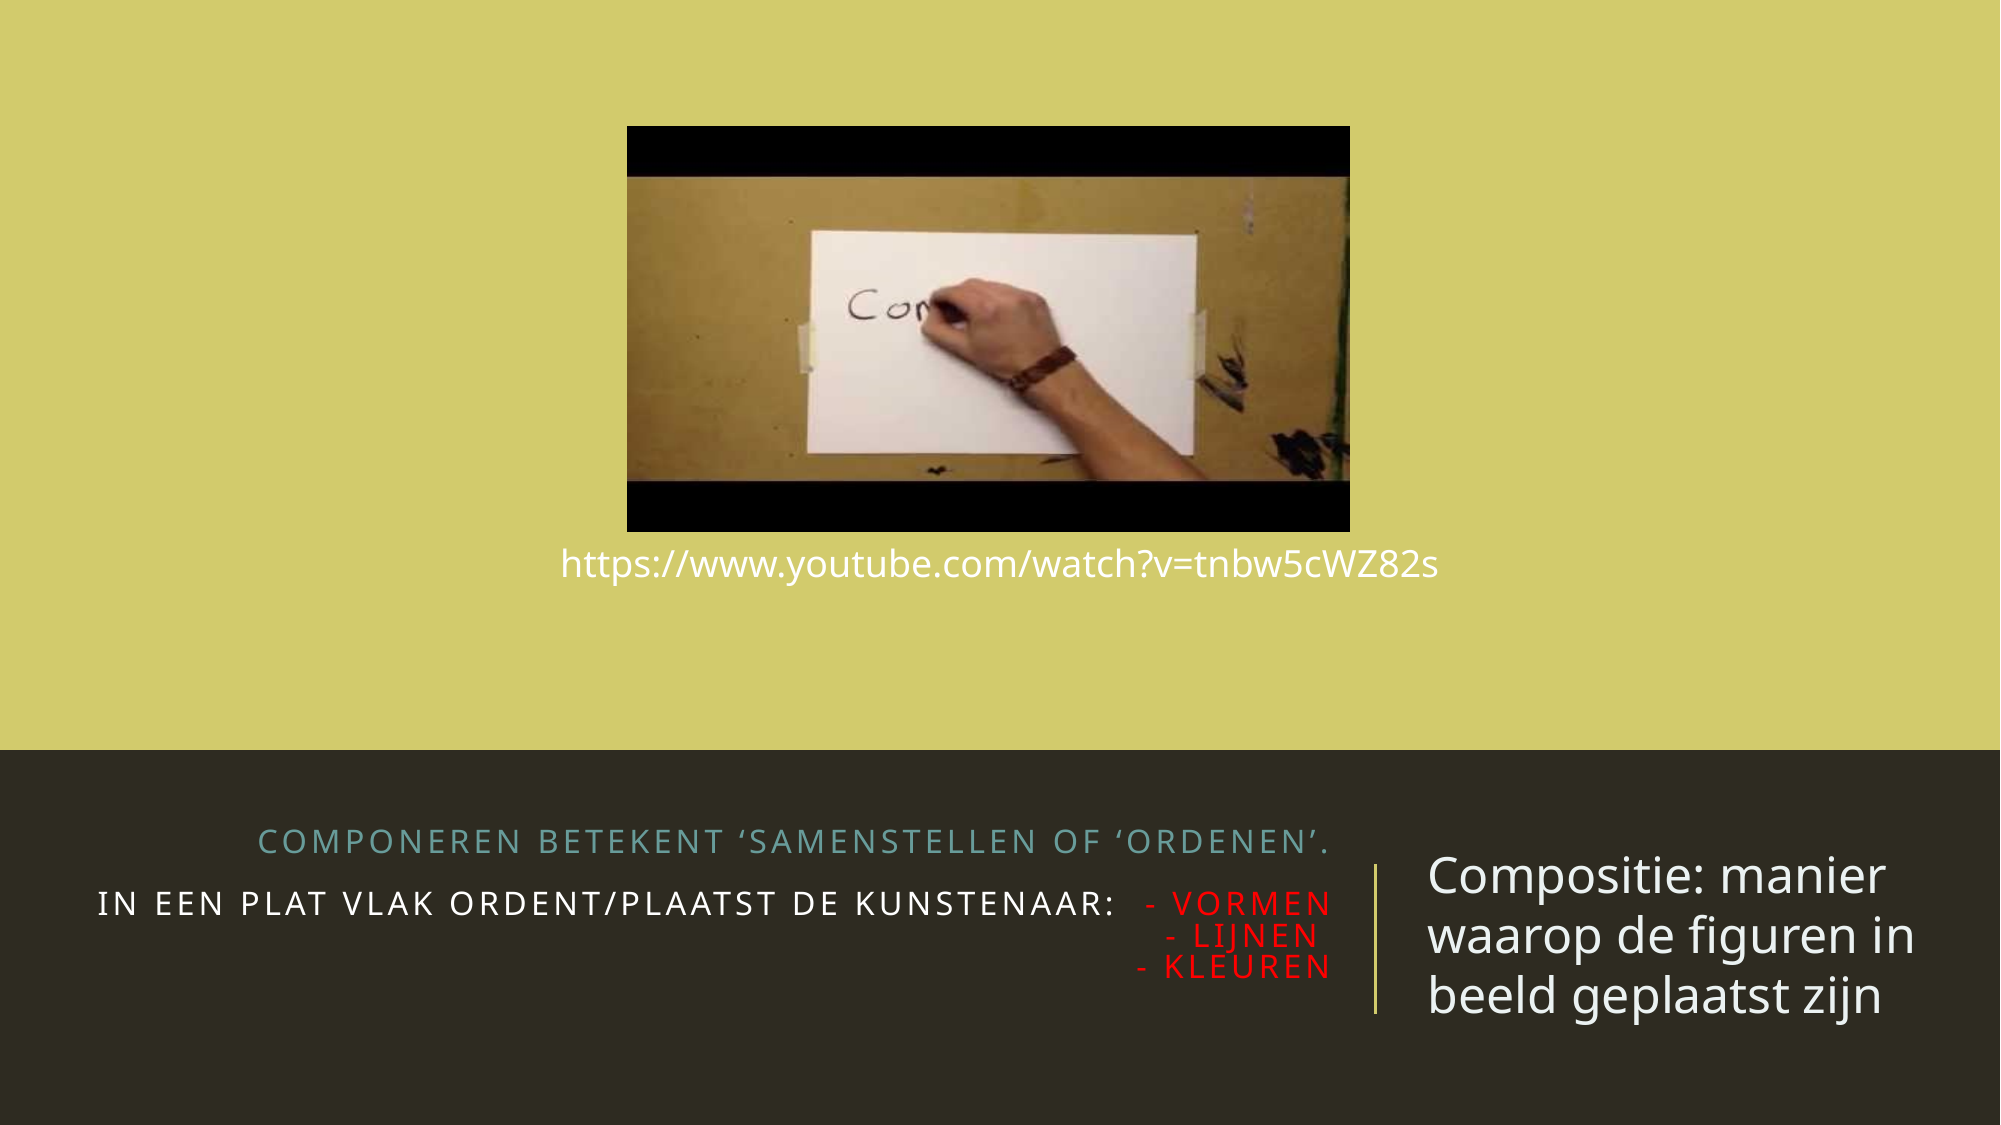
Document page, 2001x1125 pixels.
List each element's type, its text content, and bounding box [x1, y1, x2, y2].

text_box https://www.youtube.com/watch?v=tnbw5cWZ82s [545, 532, 1455, 592]
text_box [626, 125, 1351, 533]
list Compositie: manier waarop de figuren in beeld geplaatst zijn [1412, 813, 1938, 1054]
title Componeren betekent ‘samenstellen of ‘ordenen’. In een plat vlak ordent/plaatst de kunstenaar: - vormen - lijnen - kleuren [75, 813, 1350, 1054]
